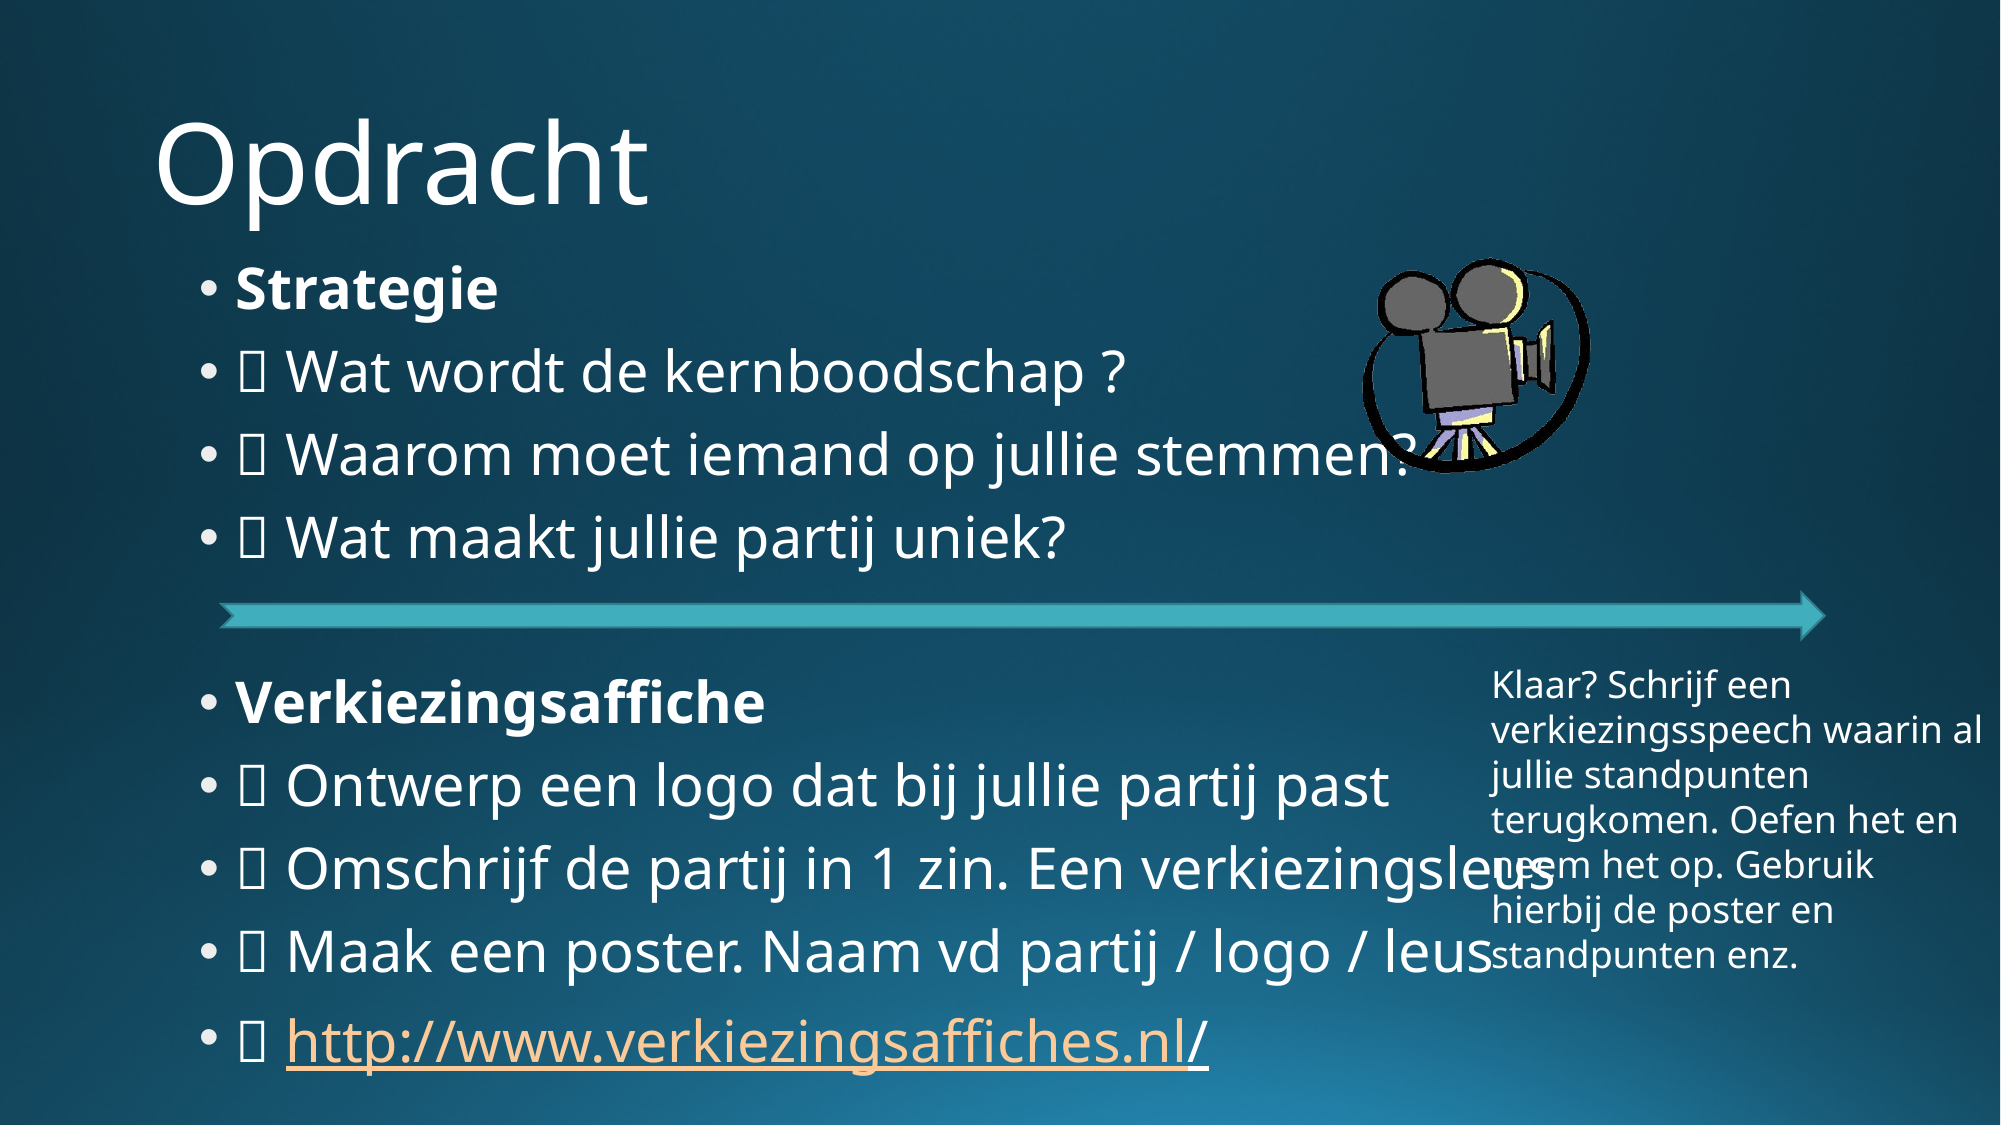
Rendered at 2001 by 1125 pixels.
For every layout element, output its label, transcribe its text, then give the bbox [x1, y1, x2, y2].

text_box Klaar? Schrijf een verkiezingsspeech waarin al jullie standpunten terugkomen. Oefen het en neem het op. Gebruik hierbij de poster en standpunten enz. [1476, 653, 2000, 983]
text_box [218, 589, 1827, 642]
list Strategie  Wat wordt de kernboodschap ?  Waarom moet iemand op jullie stemmen?  Wat maakt jullie partij uniek? Verkiezingsaffiche  Ontwerp een logo dat bij jullie partij past  Omschrijf de partij in 1 zin. Een verkiezingsleus  Maak een poster. Naam vd partij / logo / leus  http://www.verkiezingsaffiches.nl/ [183, 252, 1863, 1087]
picture [0, 0, 2001, 1125]
title Opdracht [137, 59, 1863, 278]
